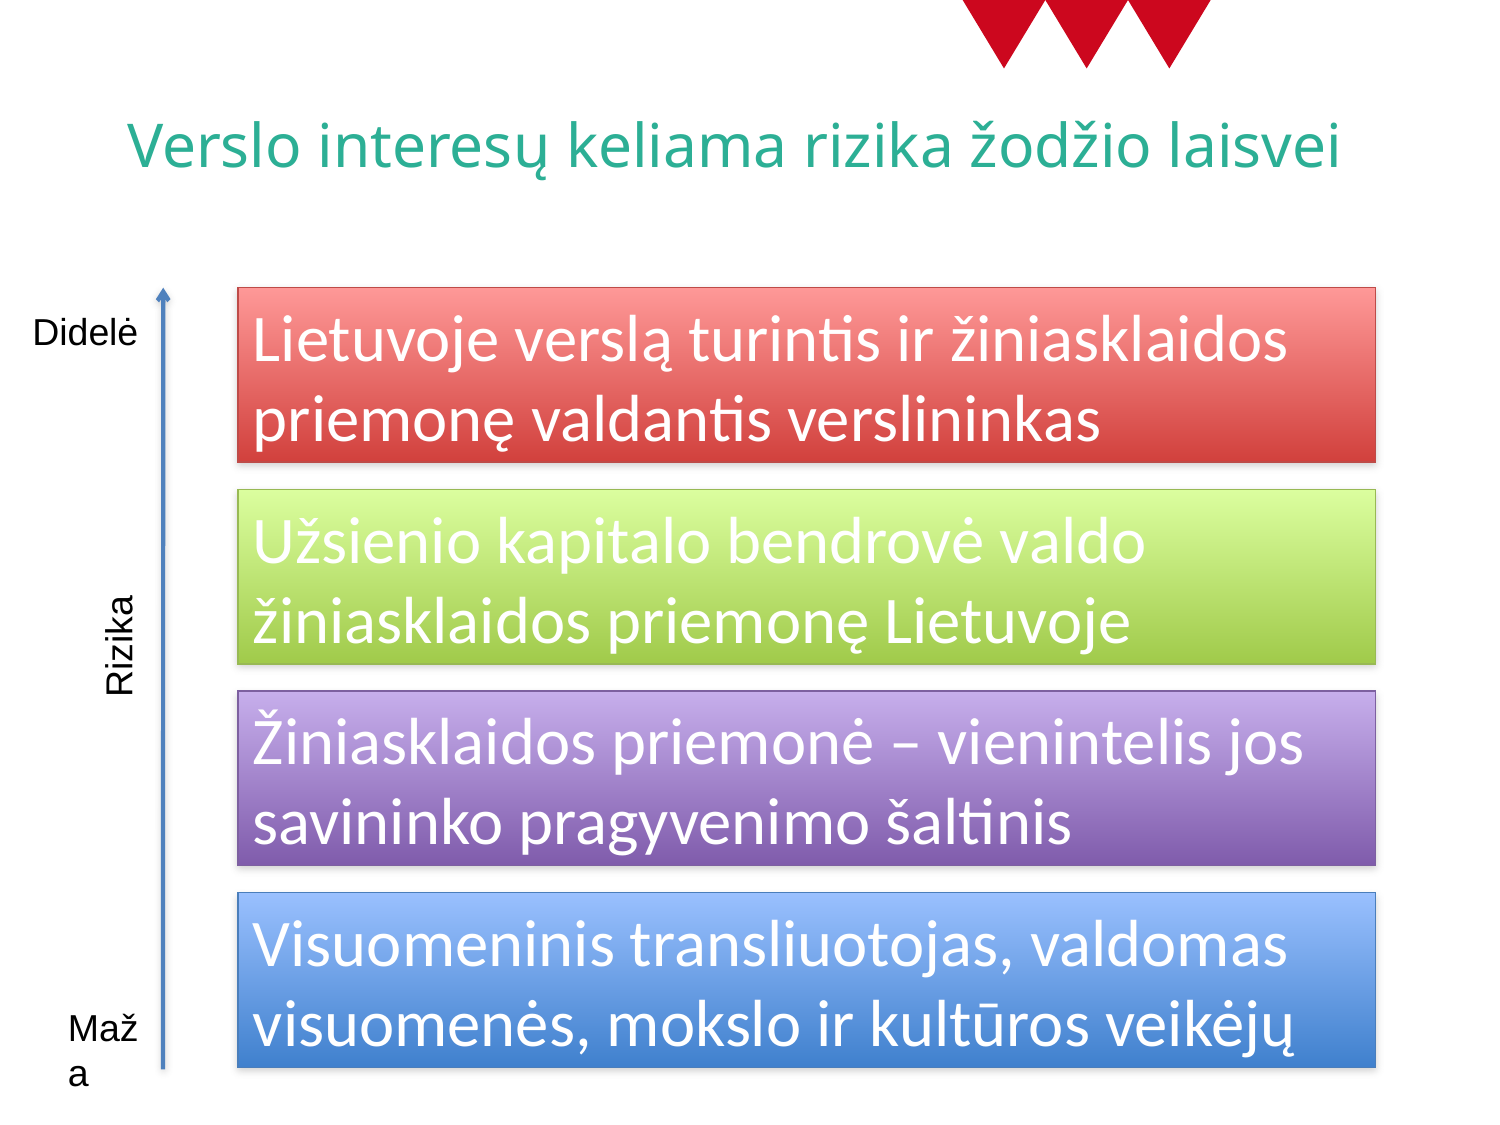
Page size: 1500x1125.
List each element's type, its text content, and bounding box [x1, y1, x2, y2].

text_box Žiniasklaidos priemonė – vienintelis jos savininko pragyvenimo šaltinis [238, 690, 1376, 866]
text_box Didelė [17, 300, 163, 376]
text_box Užsienio kapitalo bendrovė valdo žiniasklaidos priemonę Lietuvoje [238, 489, 1376, 664]
text_box Lietuvoje verslą turintis ir žiniasklaidos priemonę valdantis verslininkas [238, 287, 1376, 463]
text_box Visuomeninis transliuotojas, valdomas visuomenės, mokslo ir kultūros veikėjų [238, 892, 1376, 1068]
text_box Rizika [87, 688, 164, 713]
text_box Rizika [87, 357, 164, 676]
title Verslo interesų keliama rizika žodžio laisvei [112, 66, 1388, 220]
text_box Maža [53, 996, 171, 1073]
